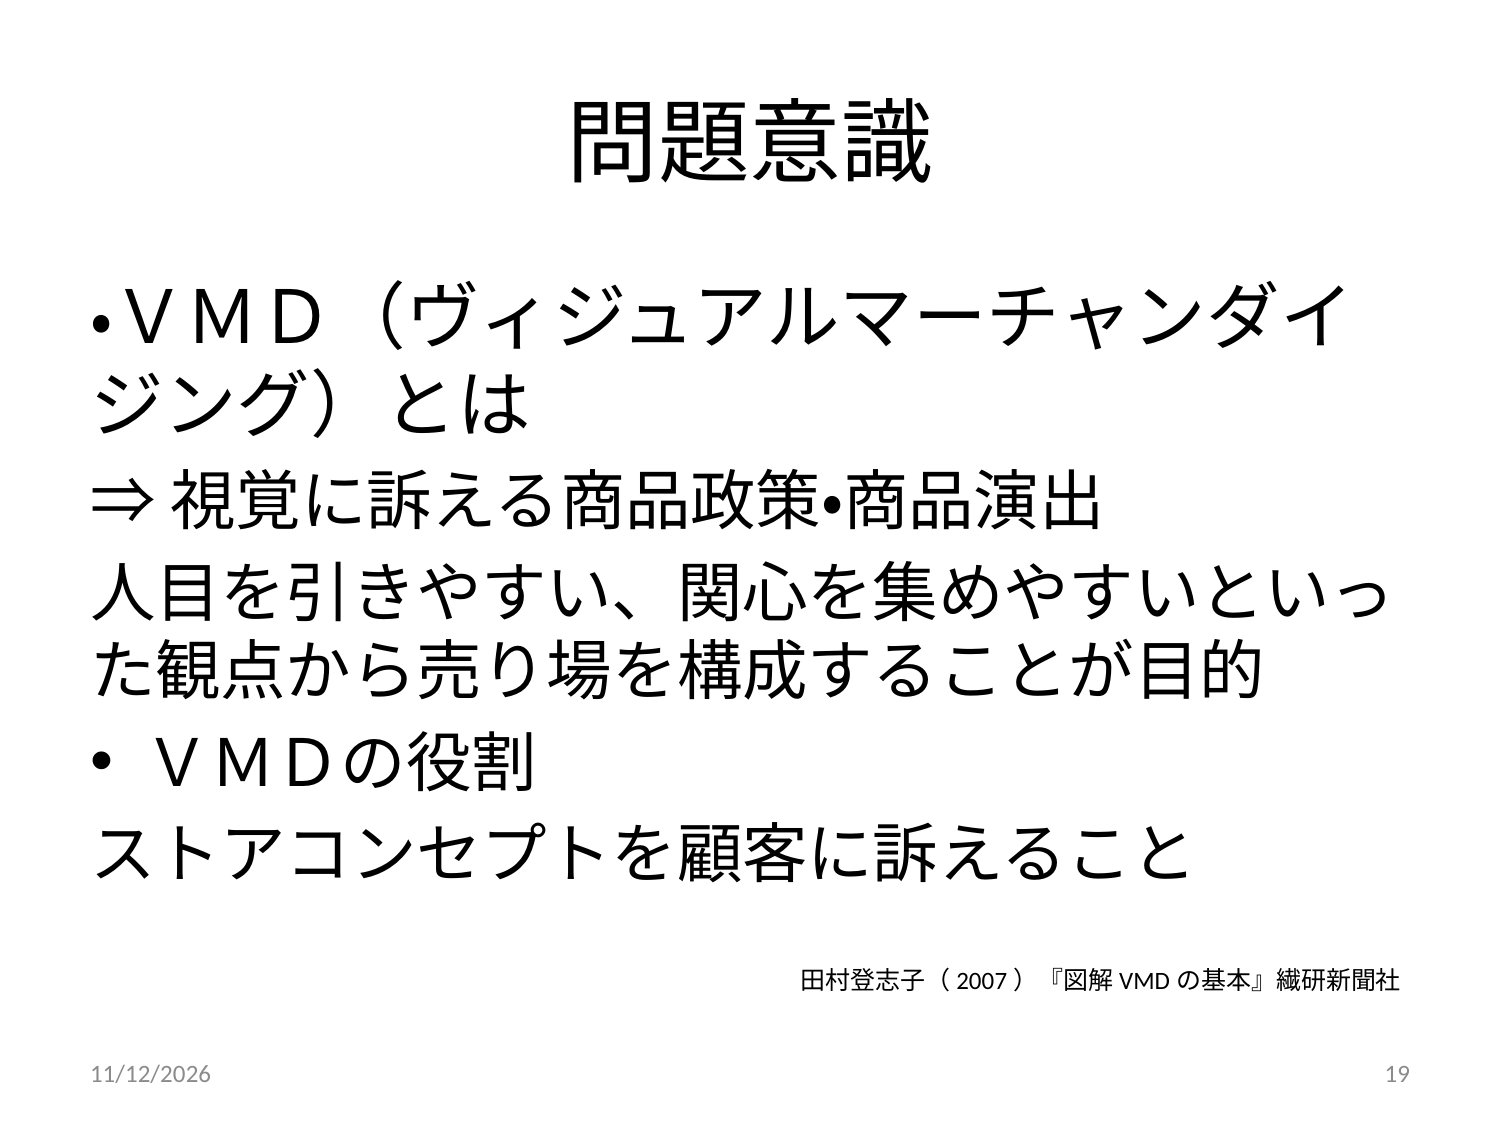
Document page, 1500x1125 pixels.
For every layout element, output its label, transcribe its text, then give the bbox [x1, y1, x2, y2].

text_box 田村登志子（2007）『図解VMDの基本』繊研新聞社 [785, 956, 1471, 1002]
title 問題意識 [75, 45, 1425, 233]
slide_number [75, 1042, 425, 1103]
slide_number 19 [1074, 1042, 1425, 1103]
list ・ＶＭＤ（ヴィジュアルマーチャンダイジング）とは ⇒視覚に訴える商品政策・商品演出 人目を引きやすい、関心を集めやすいといった観点から売り場を構成することが目的 ＶＭＤの役割 ストアコンセプトを顧客に訴えること [75, 262, 1425, 917]
